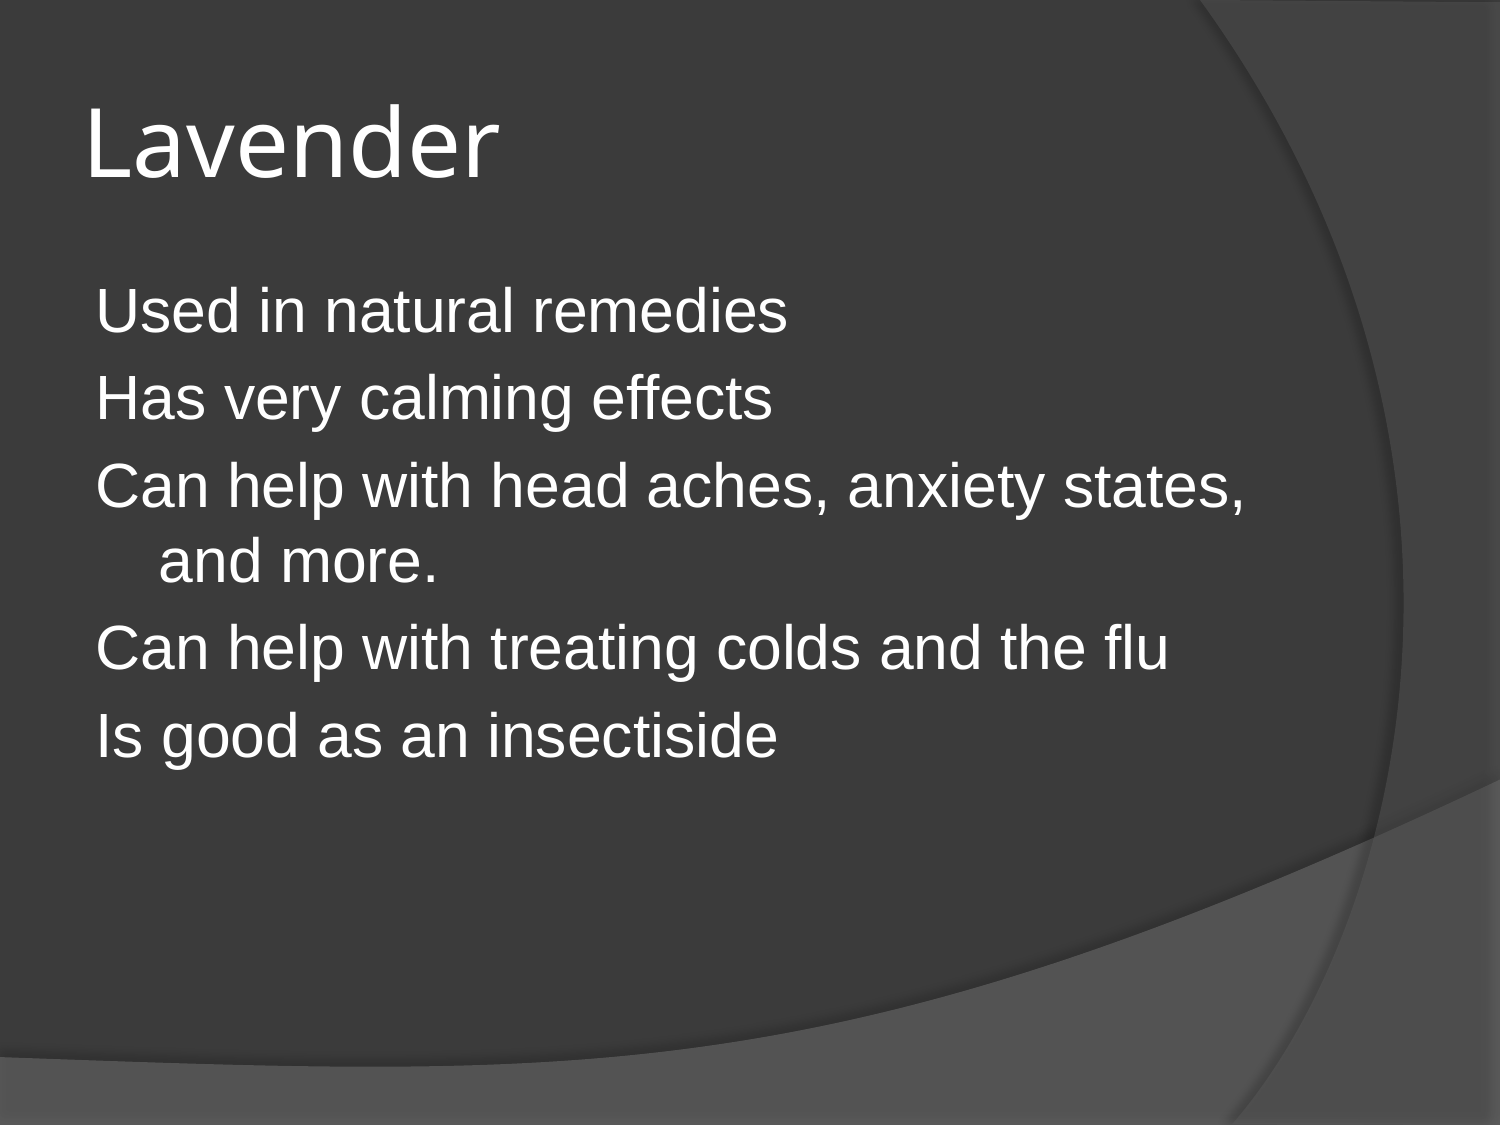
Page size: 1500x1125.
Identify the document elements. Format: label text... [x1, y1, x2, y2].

title Lavender [75, 45, 1300, 233]
list Used in natural remedies Has very calming effects Can help with head aches, anxiety states, and more. Can help with treating colds and the flu Is good as an insectiside [75, 262, 1300, 1005]
